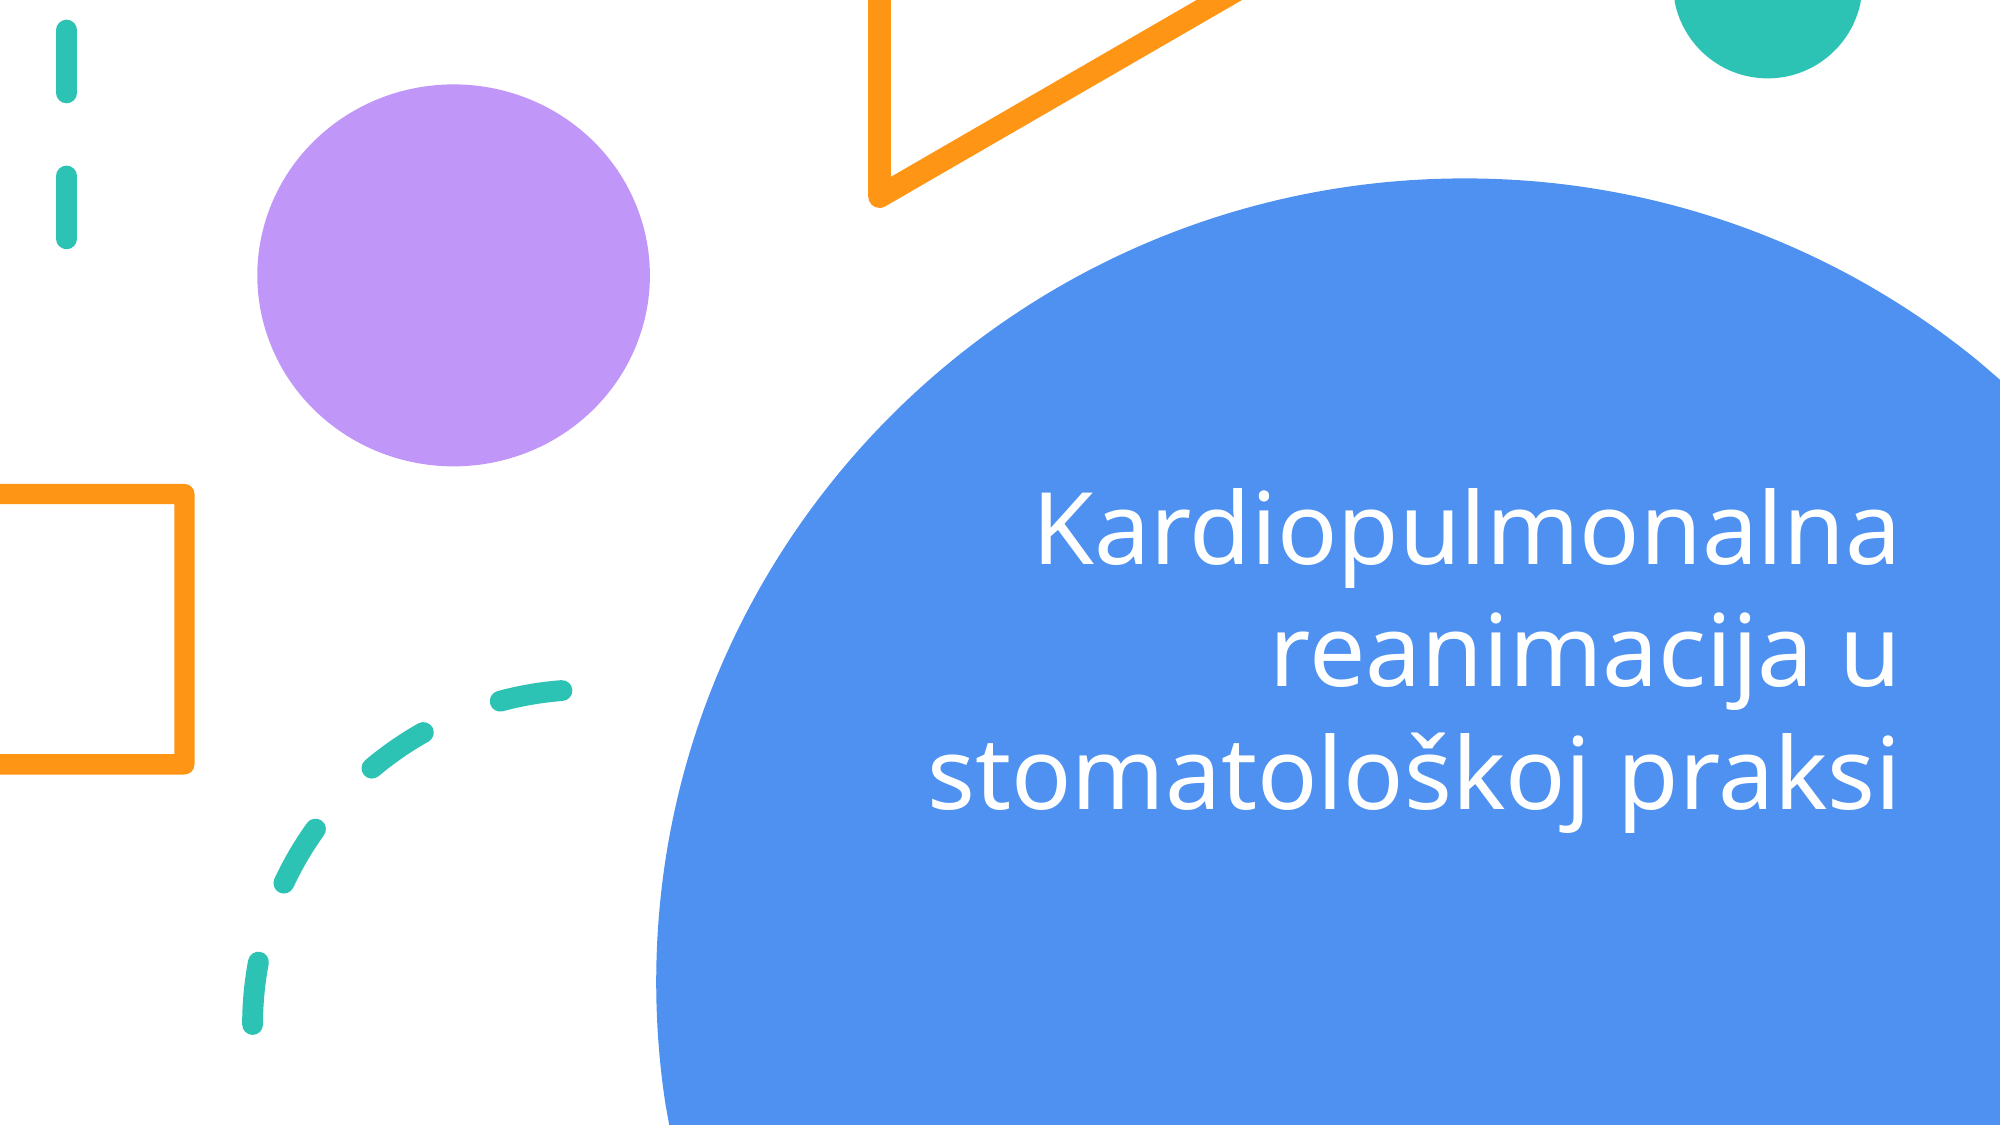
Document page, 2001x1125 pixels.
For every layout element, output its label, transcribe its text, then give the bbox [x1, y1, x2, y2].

title Kardiopulmonalna reanimacija u stomatološkoj praksi [835, 450, 1917, 842]
